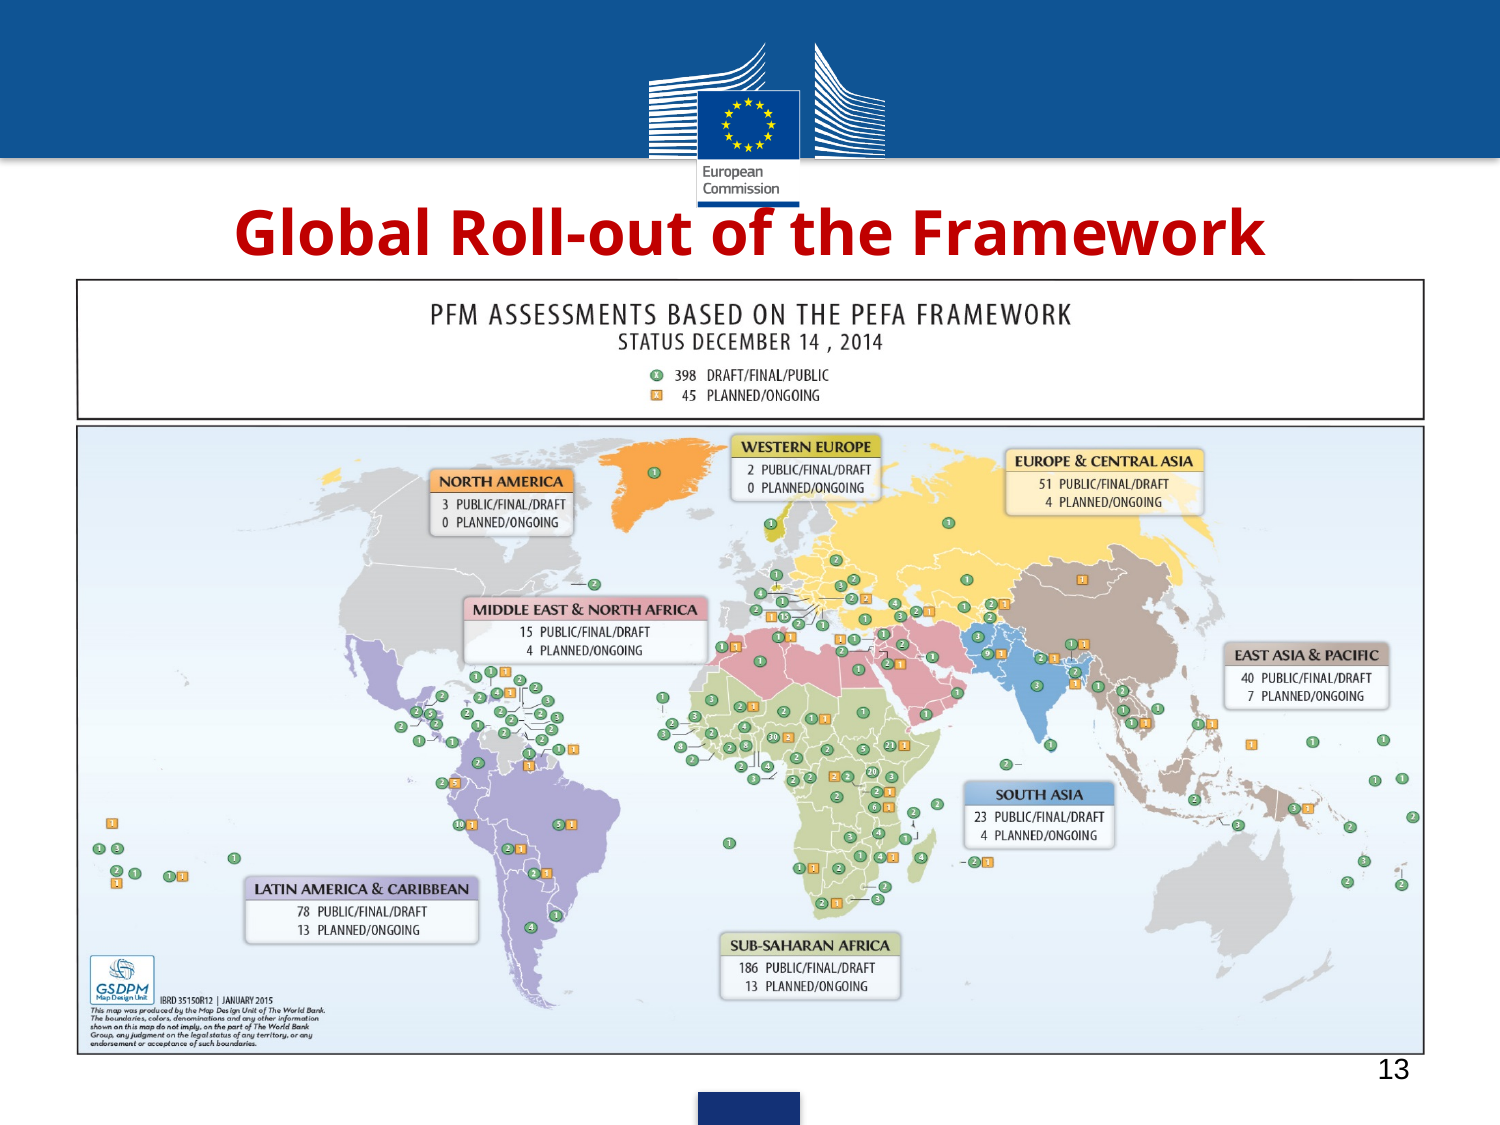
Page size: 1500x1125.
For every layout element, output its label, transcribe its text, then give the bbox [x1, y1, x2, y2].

title Global Roll-out of the Framework [75, 165, 1426, 278]
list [75, 278, 1426, 1055]
slide_number 13 [1074, 1061, 1426, 1103]
picture [649, 42, 885, 165]
